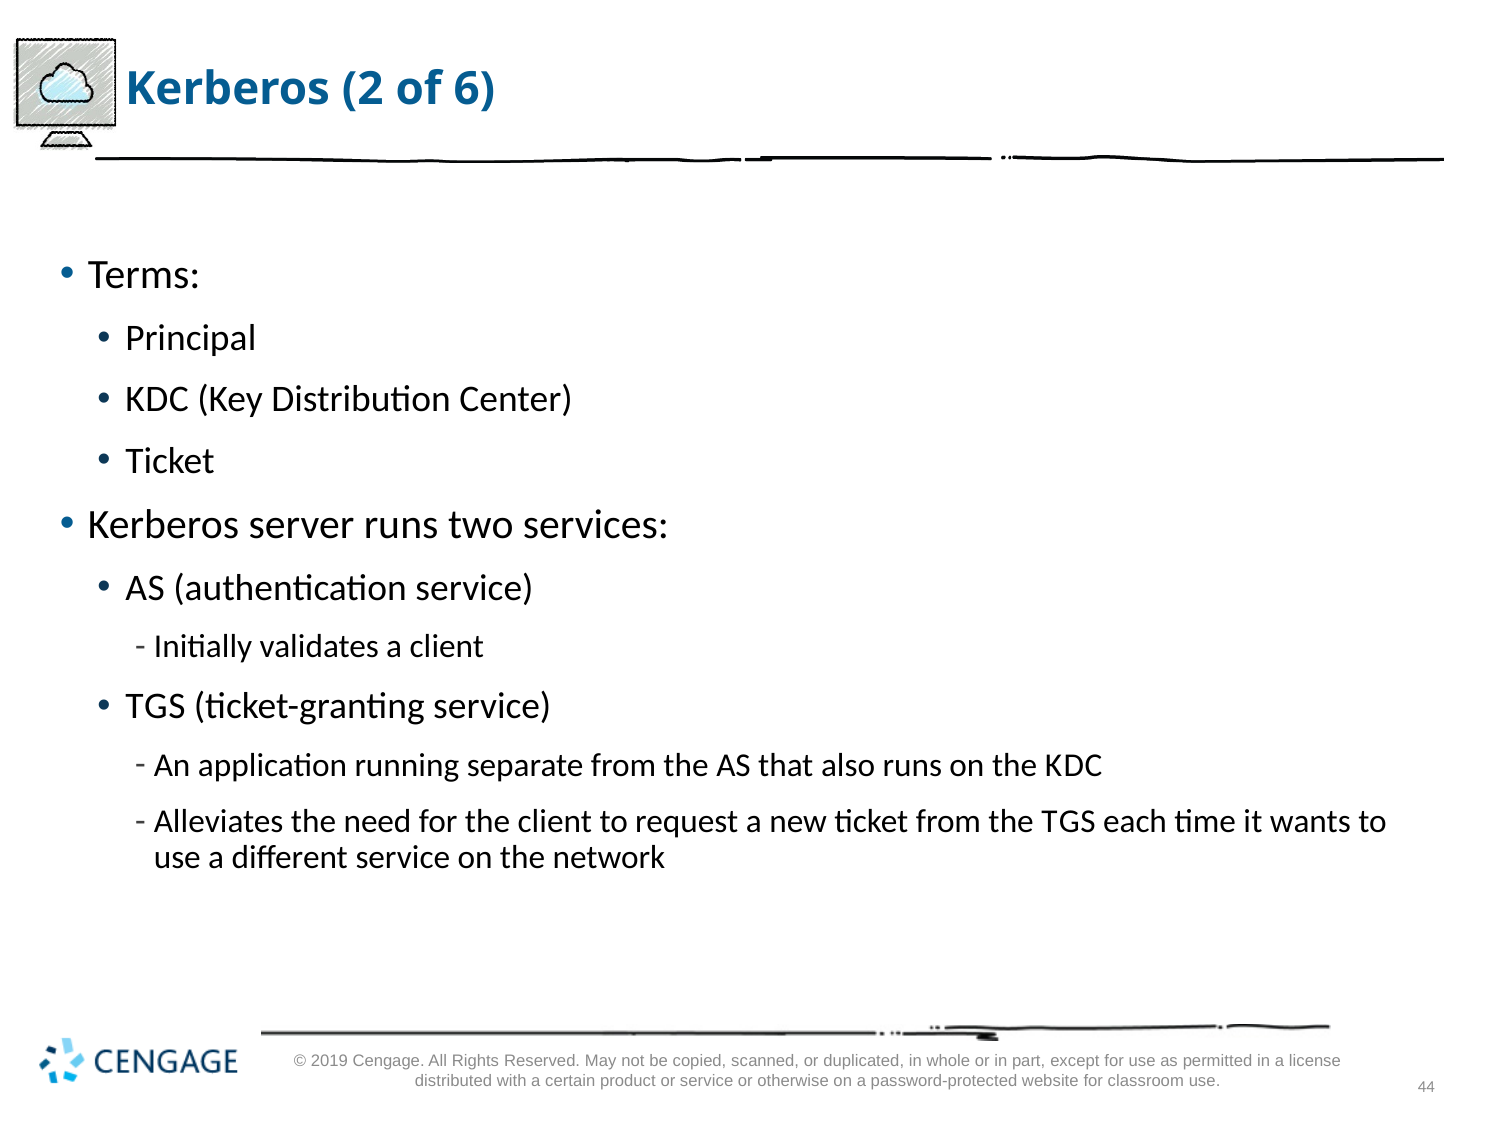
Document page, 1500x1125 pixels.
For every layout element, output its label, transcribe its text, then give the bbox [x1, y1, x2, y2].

footer © 2019 Cengage. All Rights Reserved. May not be copied, scanned, or duplicated, in whole or in part, except for use as permitted in a license distributed with a certain product or service or otherwise on a password-protected website for classroom use. [262, 1050, 1375, 1091]
list Terms: Principal K D C (Key Distribution Center) Ticket Kerberos server runs two services: A S (authentication service) Initially validates a client T G S (ticket-granting service) An application running separate from the AS that also runs on the K D C Alleviates the need for the client to request a new ticket from the T G S each time it wants to use a different service on the network [59, 252, 1441, 883]
picture [95, 155, 1444, 163]
title Kerberos (2 of 6) [125, 66, 1442, 116]
picture [19, 1024, 250, 1096]
picture [261, 1024, 1331, 1041]
picture [13, 36, 117, 151]
